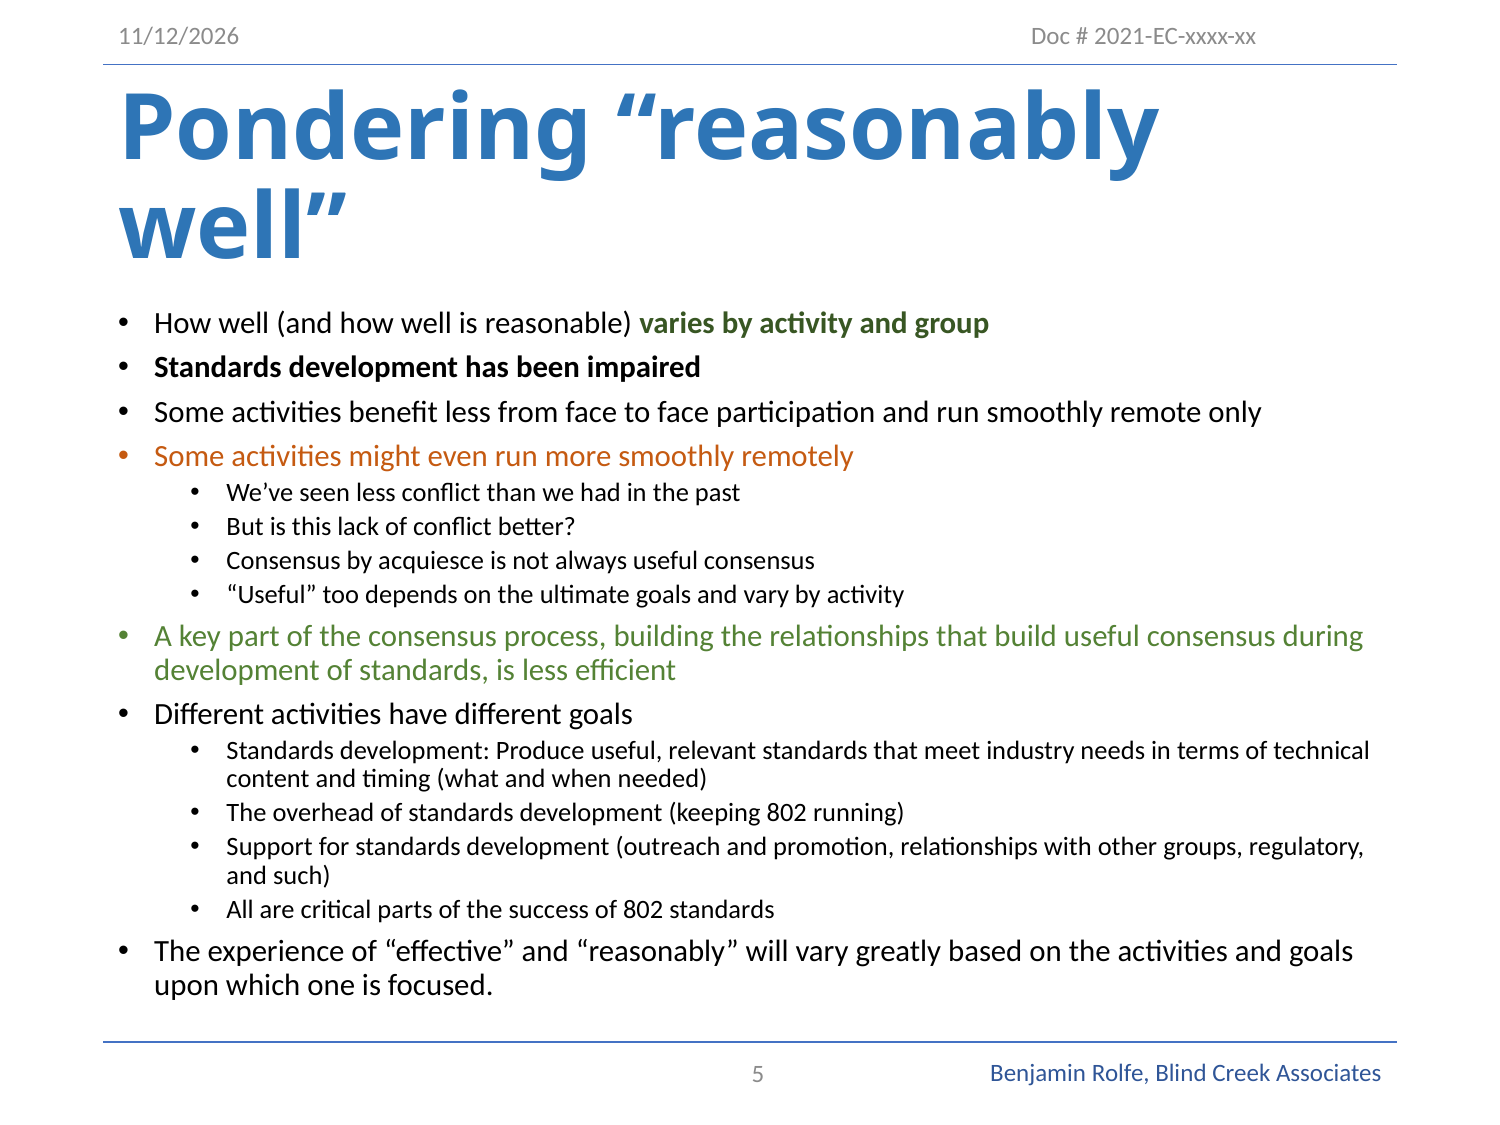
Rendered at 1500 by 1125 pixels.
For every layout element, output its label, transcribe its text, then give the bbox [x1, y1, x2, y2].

slide_number 5 [589, 1042, 927, 1103]
footer Doc # 2021-EC-xxxx-xx [890, 4, 1397, 65]
title Pondering “reasonably well” [103, 70, 1397, 289]
list How well (and how well is reasonable) varies by activity and group Standards development has been impaired Some activities benefit less from face to face participation and run smoothly remote only Some activities might even run more smoothly remotely We’ve seen less conflict than we had in the past But is this lack of conflict better? Consensus by acquiesce is not always useful consensus “Useful” too depends on the ultimate goals and vary by activity A key part of the consensus process, building the relationships that build useful consensus during development of standards, is less efficient Different activities have different goals Standards development: Produce useful, relevant standards that meet industry needs in terms of technical content and timing (what and when needed) The overhead of standards development (keeping 802 running) Support for standards development (outreach and promotion, relationships with other groups, regulatory, and such) All are critical parts of the success of 802 standards The experience of “effective” and “reasonably” will vary greatly based on the activities and goals upon which one is focused. [103, 299, 1397, 1014]
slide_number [103, 4, 441, 65]
